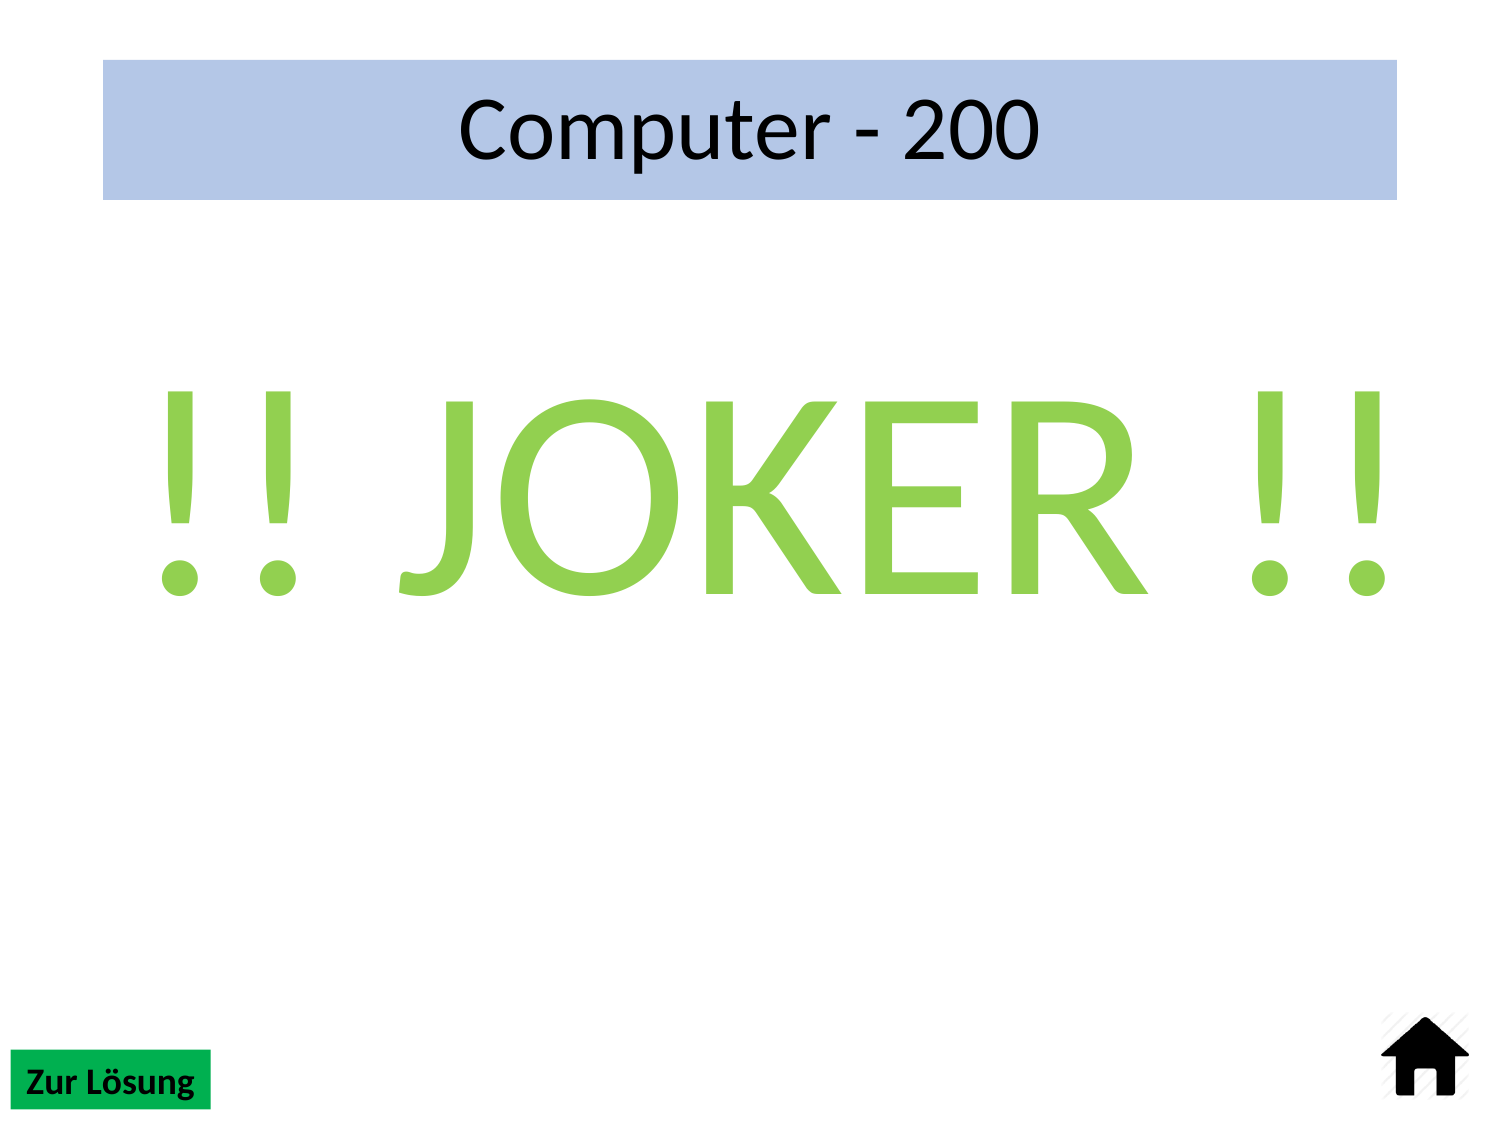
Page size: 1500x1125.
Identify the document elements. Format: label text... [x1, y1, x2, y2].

text_box Zur Lösung [10, 1049, 211, 1110]
text_box [74, 262, 1425, 588]
text_box !! JOKER !! [99, 287, 1450, 613]
title Computer - 200 [103, 59, 1397, 200]
picture [1381, 1012, 1469, 1100]
